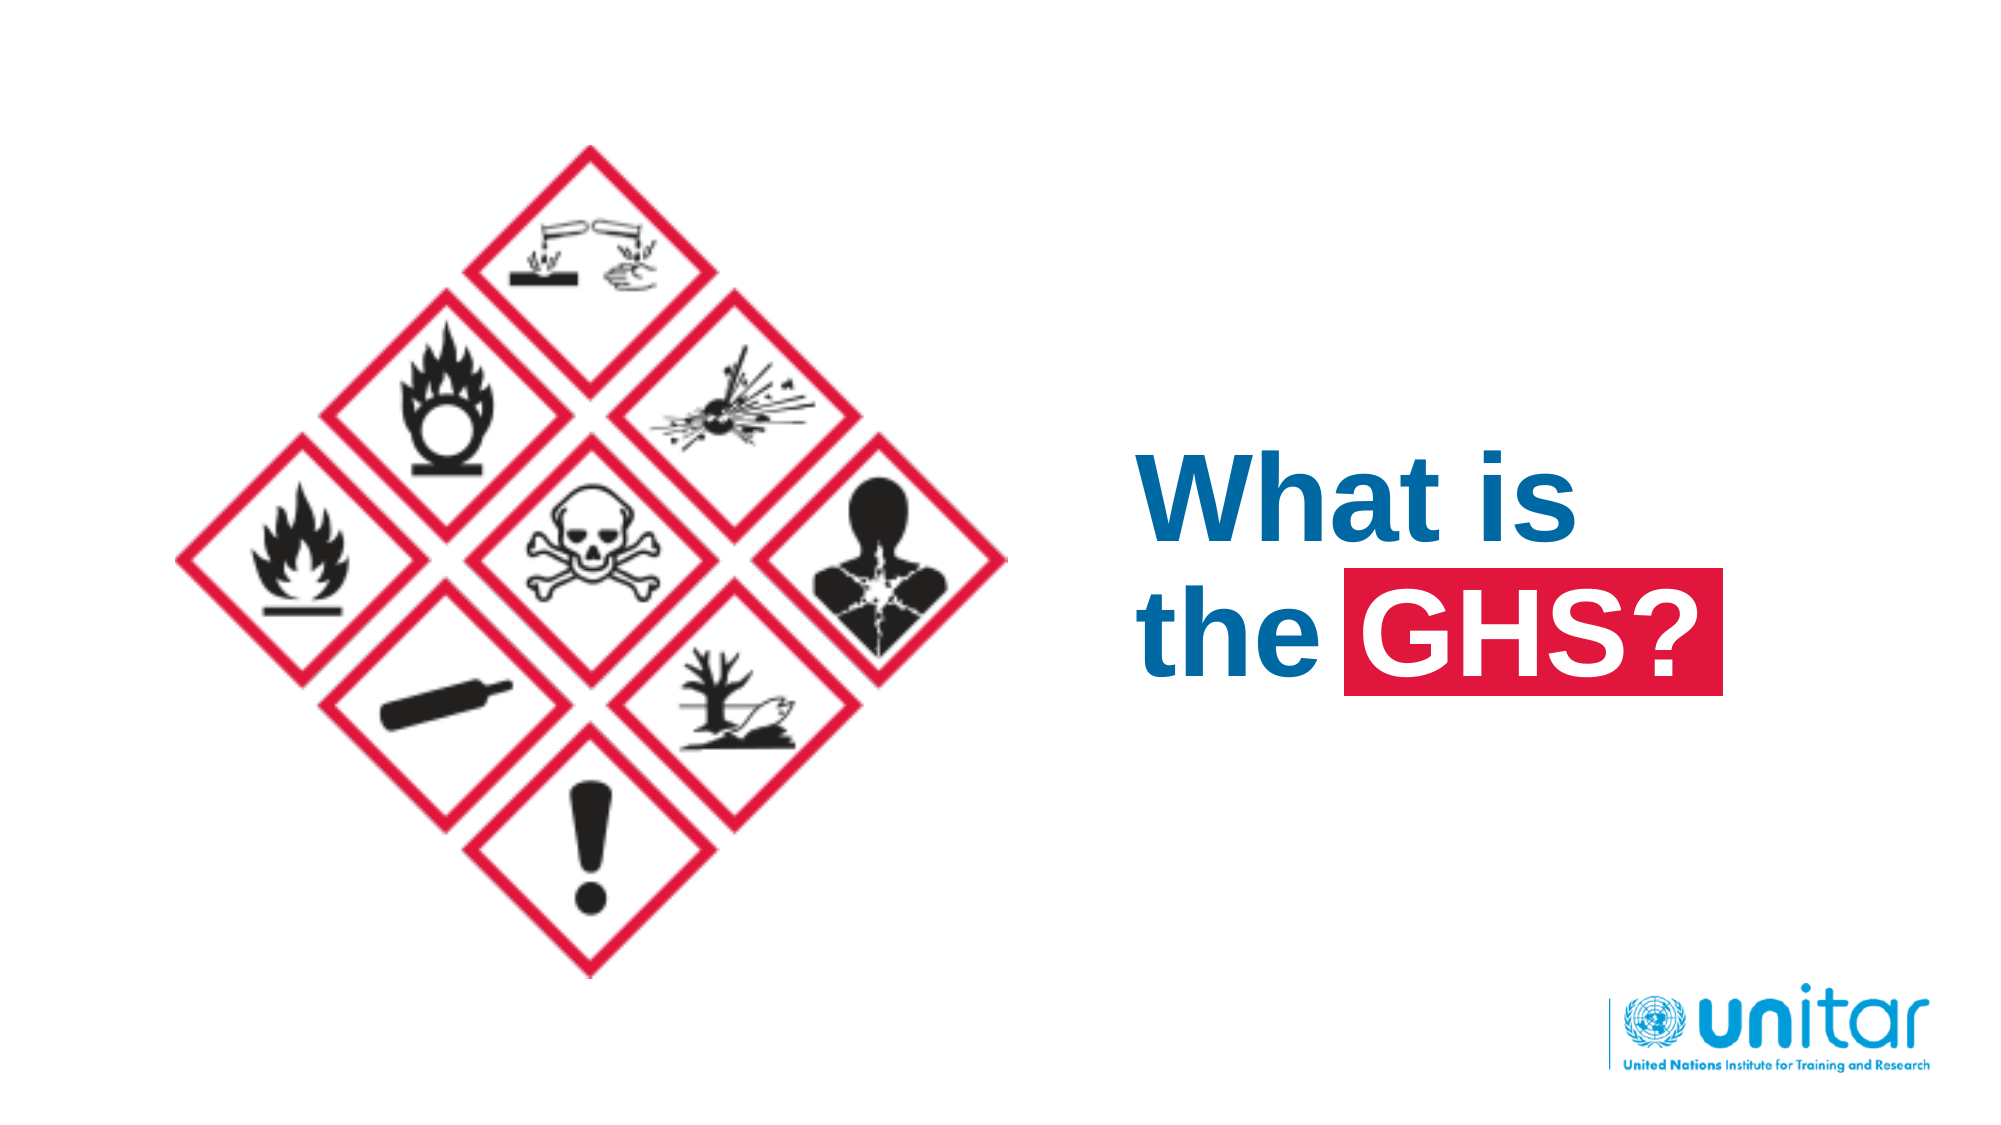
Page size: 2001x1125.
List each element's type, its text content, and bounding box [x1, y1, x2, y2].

text_box What is the GHS? [1120, 515, 1858, 711]
picture [175, 145, 1008, 979]
picture [1609, 983, 1930, 1073]
